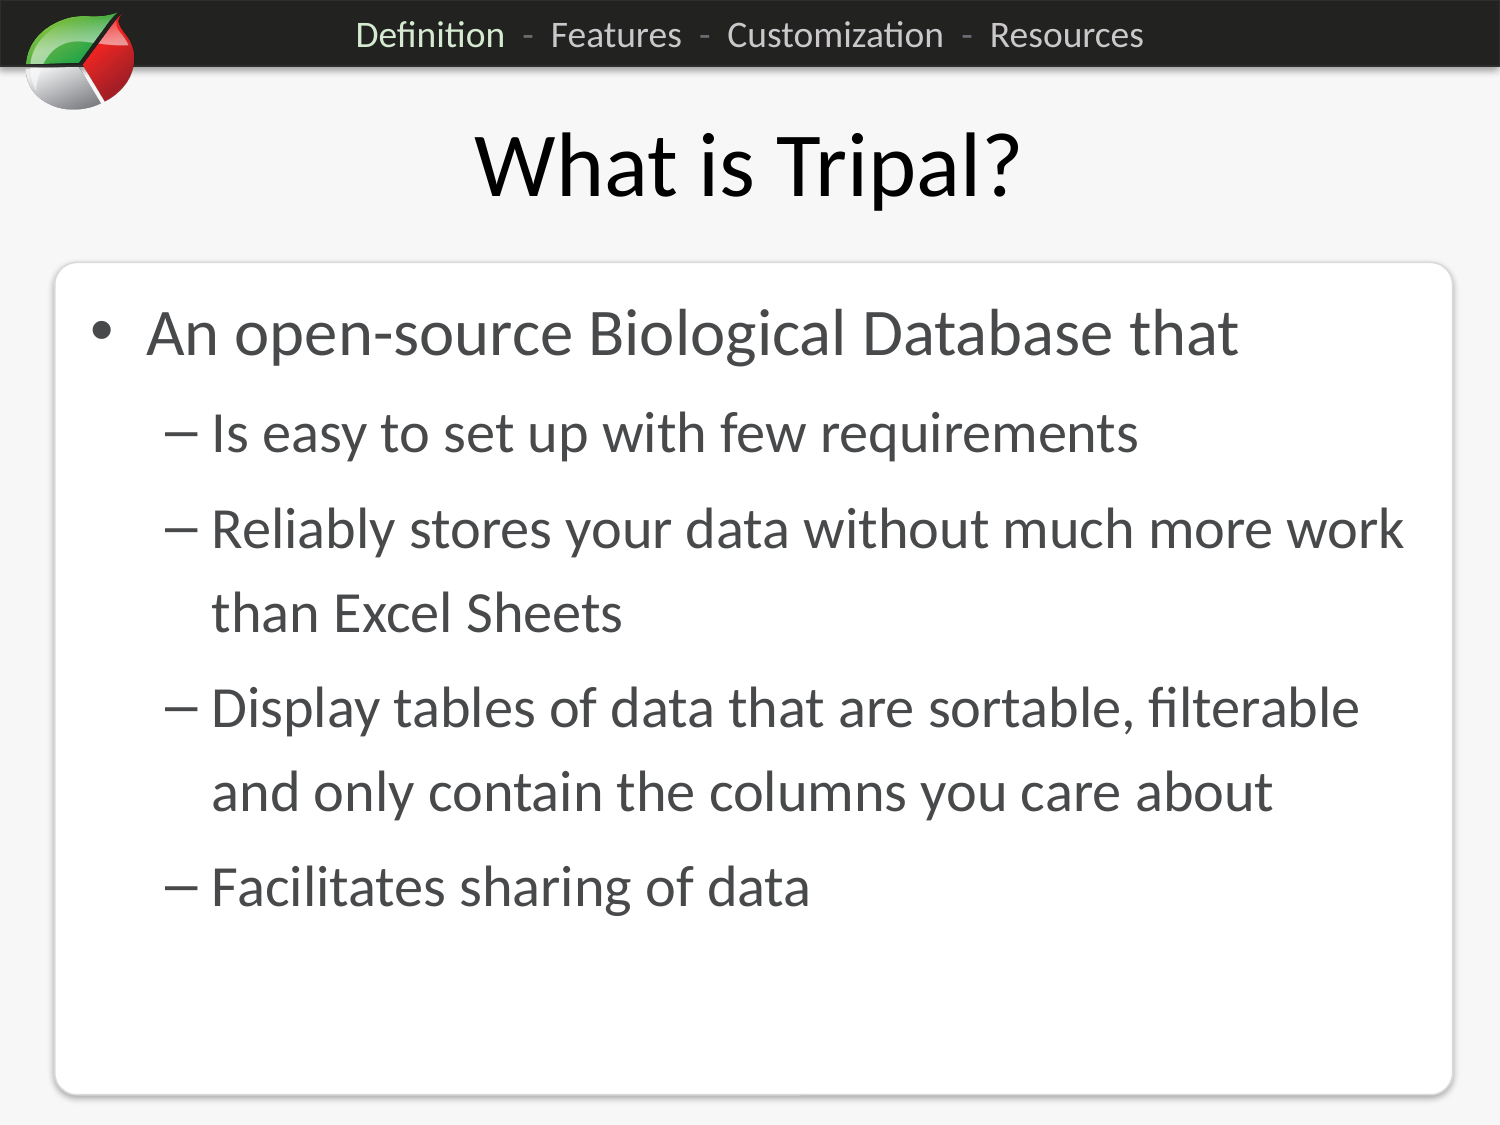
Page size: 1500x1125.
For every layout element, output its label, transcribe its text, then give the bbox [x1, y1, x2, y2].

picture [24, 6, 138, 112]
list An open-source Biological Database that Is easy to set up with few requirements Reliably stores your data without much more work than Excel Sheets Display tables of data that are sortable, filterable and only contain the columns you care about Facilitates sharing of data [75, 281, 1425, 1076]
text_box [53, 261, 1454, 1096]
text_box Definition - Features - Customization - Resources [0, 0, 1500, 67]
title What is Tripal? [75, 76, 1425, 254]
